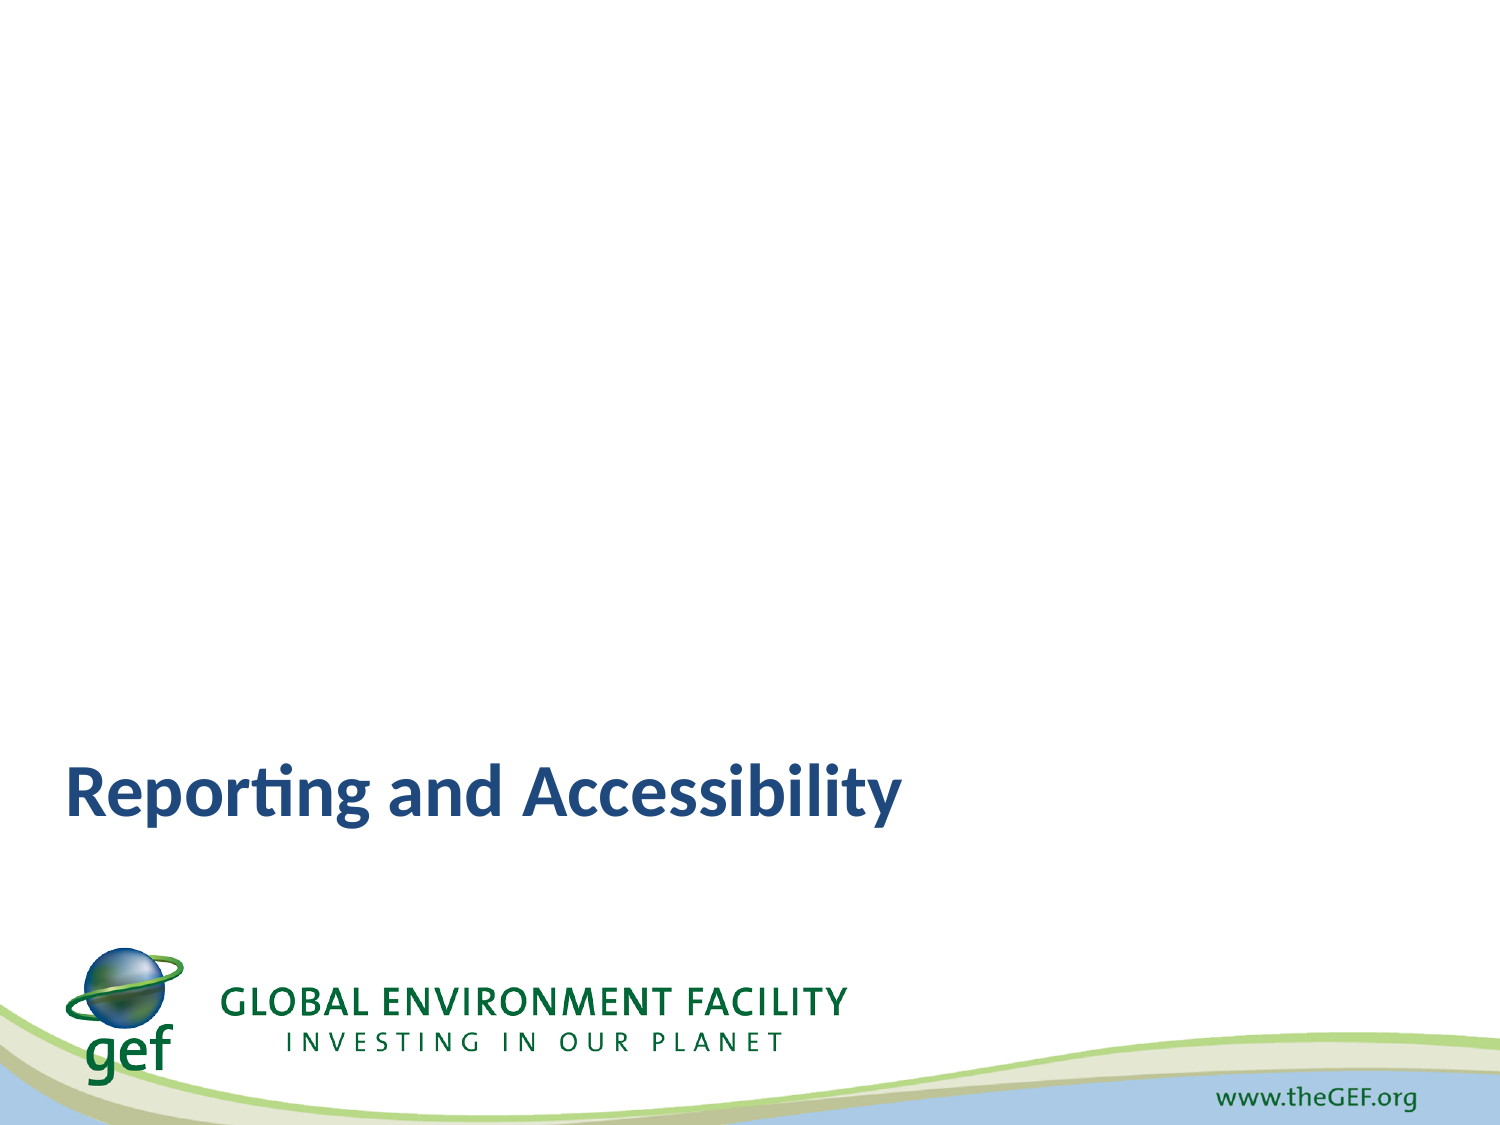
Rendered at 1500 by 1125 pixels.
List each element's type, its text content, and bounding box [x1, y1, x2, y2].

picture [0, 920, 1500, 1125]
title Reporting and Accessibility [49, 674, 1326, 899]
